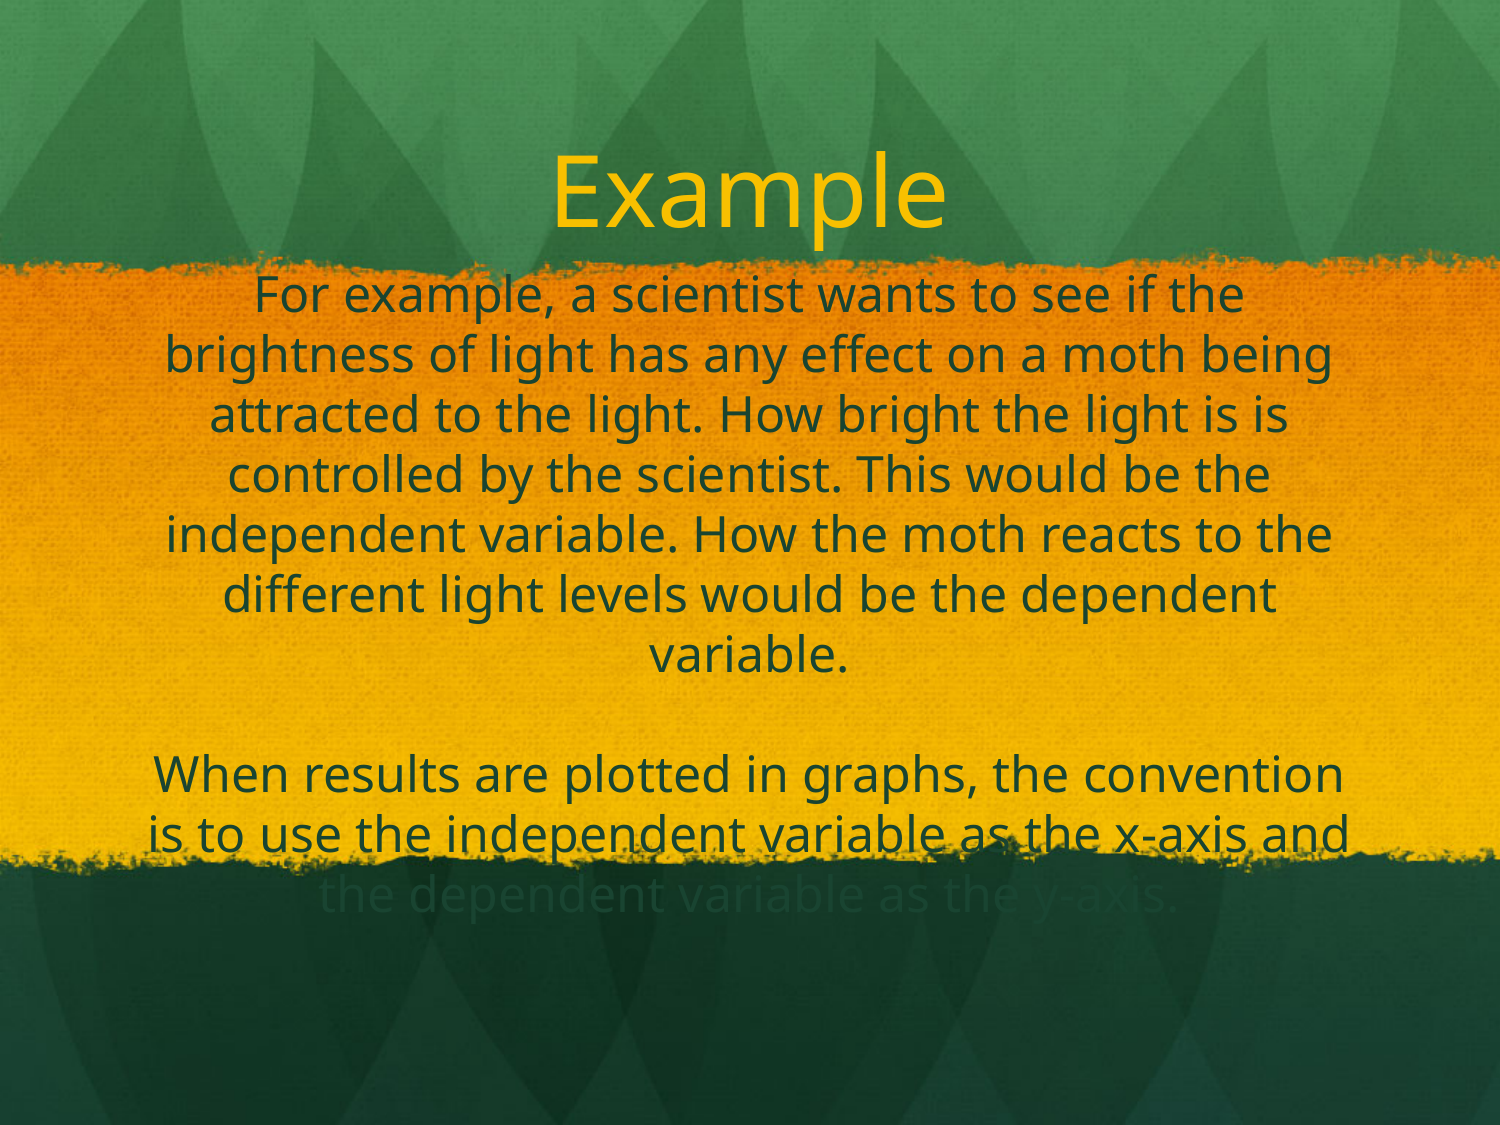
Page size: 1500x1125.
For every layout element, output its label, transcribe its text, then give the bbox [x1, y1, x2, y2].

picture [0, 0, 1500, 1125]
list For example, a scientist wants to see if the brightness of light has any effect on a moth being attracted to the light. How bright the light is is controlled by the scientist. This would be the independent variable. How the moth reacts to the different light levels would be the dependent variable. When results are plotted in graphs, the convention is to use the independent variable as the x-axis and the dependent variable as the y-axis. [125, 255, 1375, 845]
title Example [125, 93, 1375, 255]
